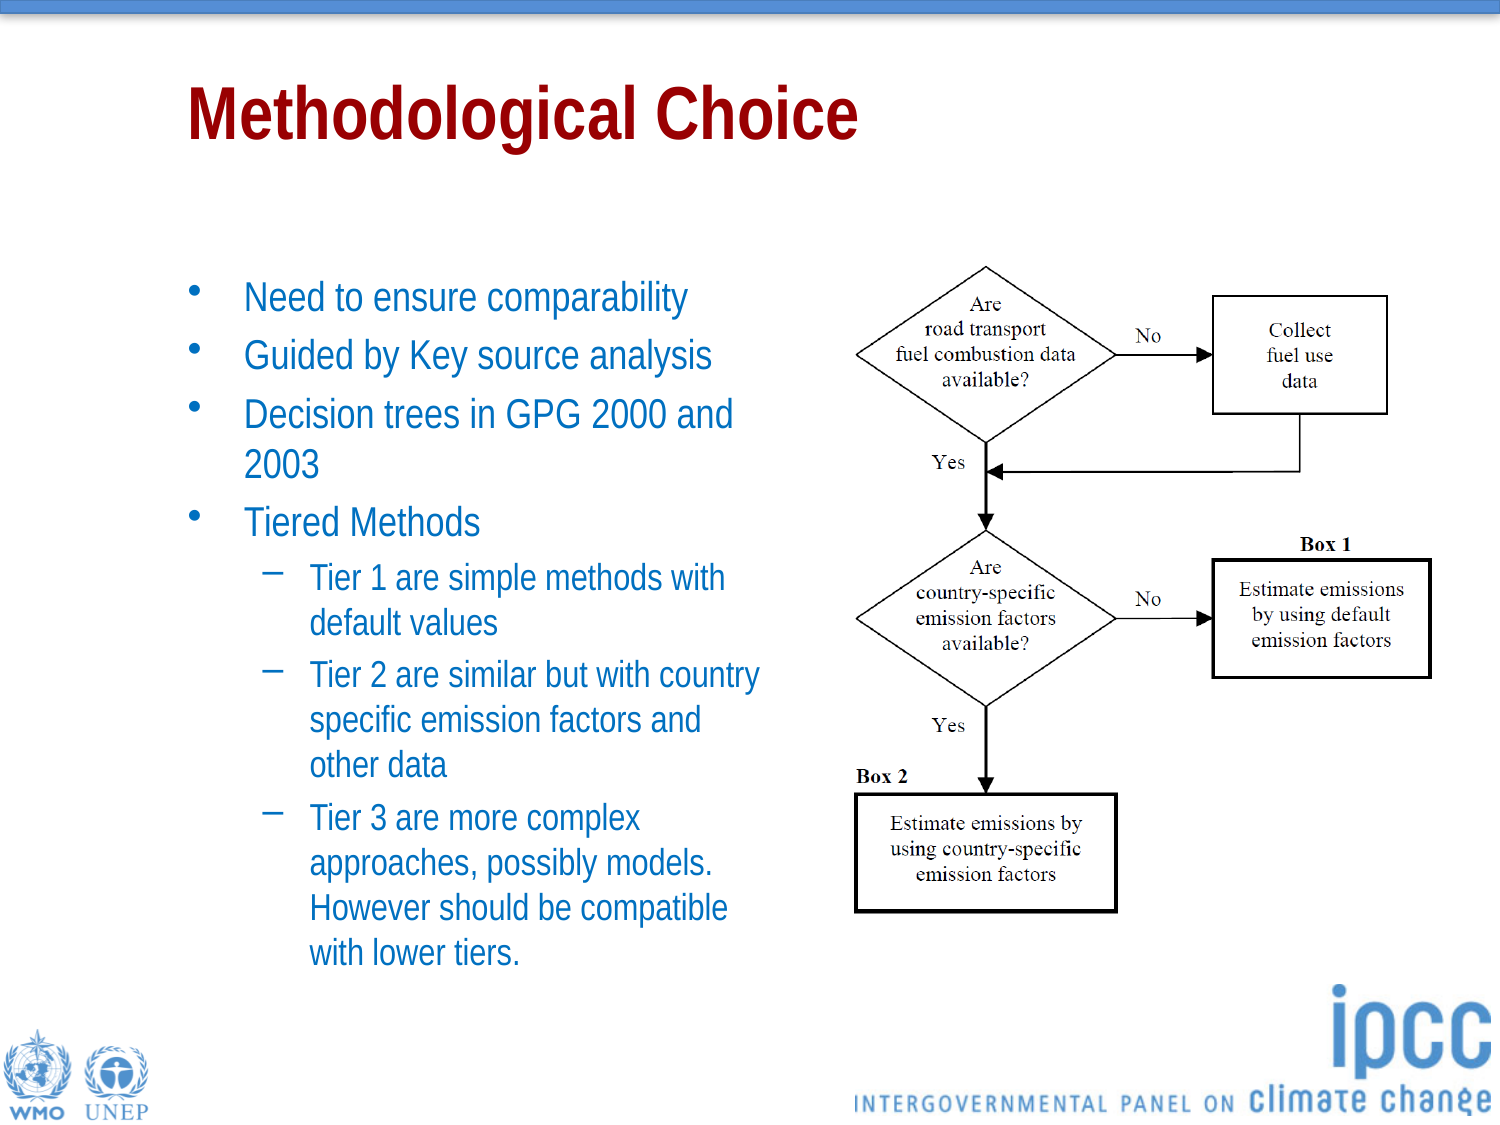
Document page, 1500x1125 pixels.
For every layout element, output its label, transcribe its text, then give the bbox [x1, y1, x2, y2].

picture [0, 1027, 153, 1125]
picture [855, 984, 1491, 1116]
title Methodological Choice [172, 26, 1473, 193]
picture [788, 257, 1442, 923]
list Need to ensure comparability Guided by Key source analysis Decision trees in GPG 2000 and 2003 Tiered Methods Tier 1 are simple methods with default values Tier 2 are similar but with country specific emission factors and other data Tier 3 are more complex approaches, possibly models. However should be compatible with lower tiers. [172, 262, 787, 1006]
